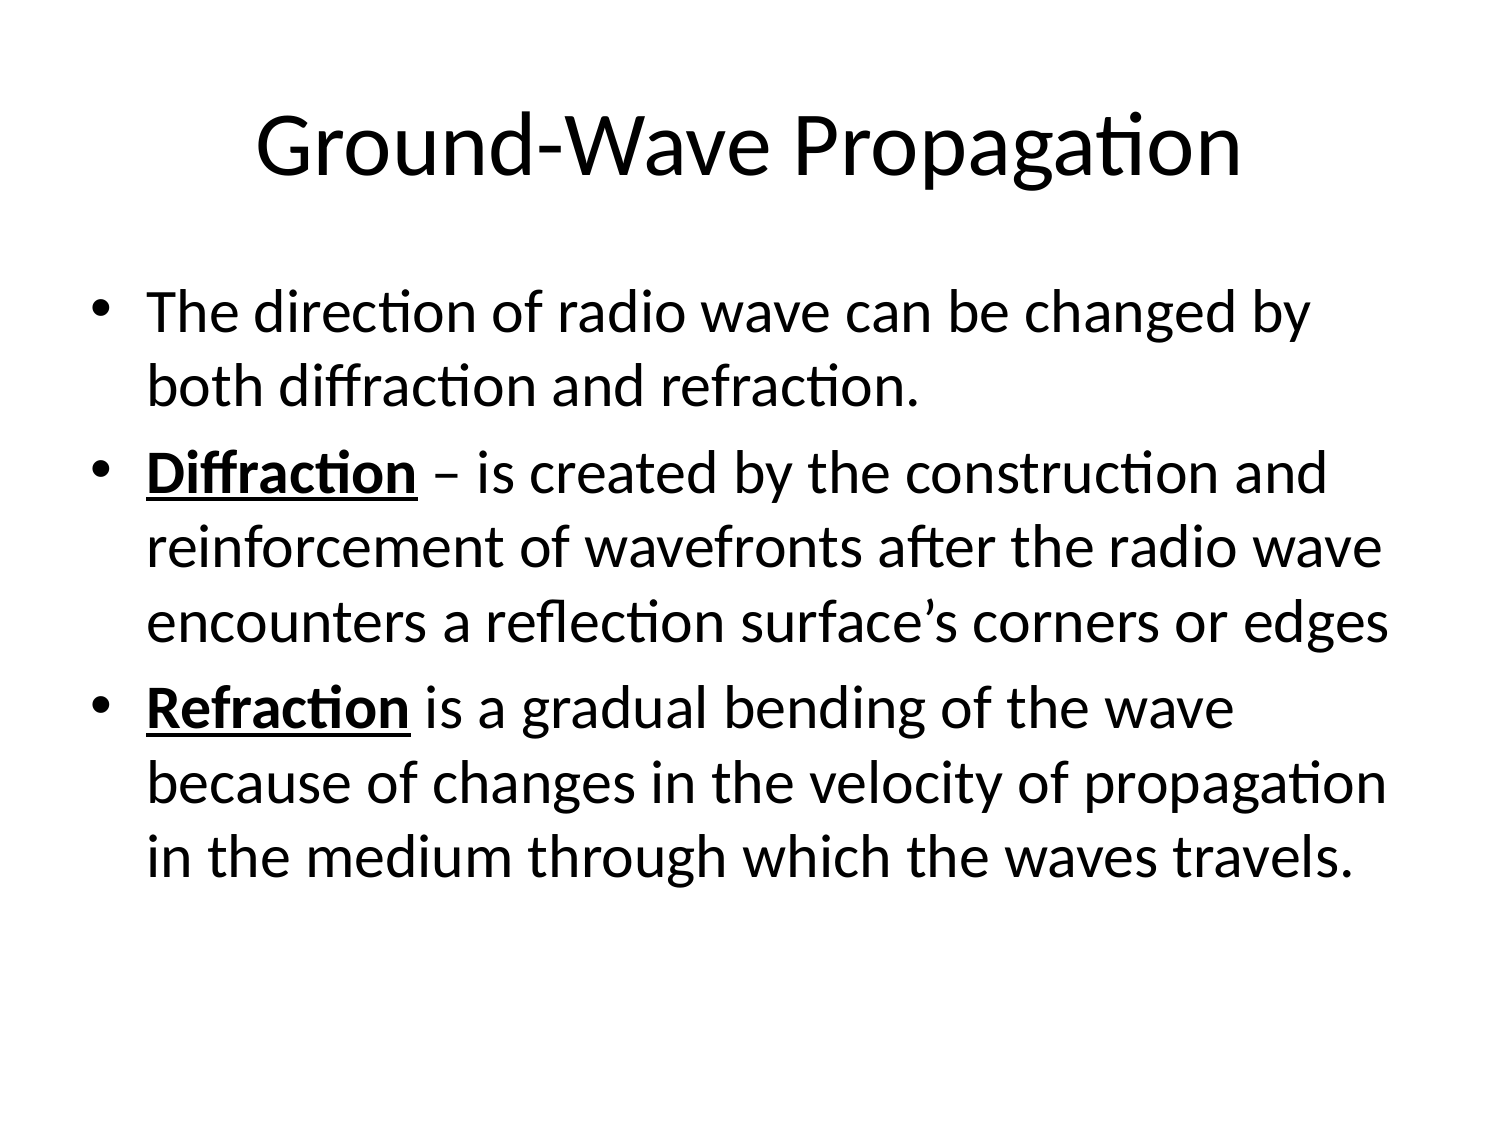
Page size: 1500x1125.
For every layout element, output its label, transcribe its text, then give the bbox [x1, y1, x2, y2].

title Ground-Wave Propagation [75, 45, 1425, 233]
list The direction of radio wave can be changed by both diffraction and refraction. Diffraction – is created by the construction and reinforcement of wavefronts after the radio wave encounters a reflection surface’s corners or edges Refraction is a gradual bending of the wave because of changes in the velocity of propagation in the medium through which the waves travels. [75, 262, 1425, 1005]
